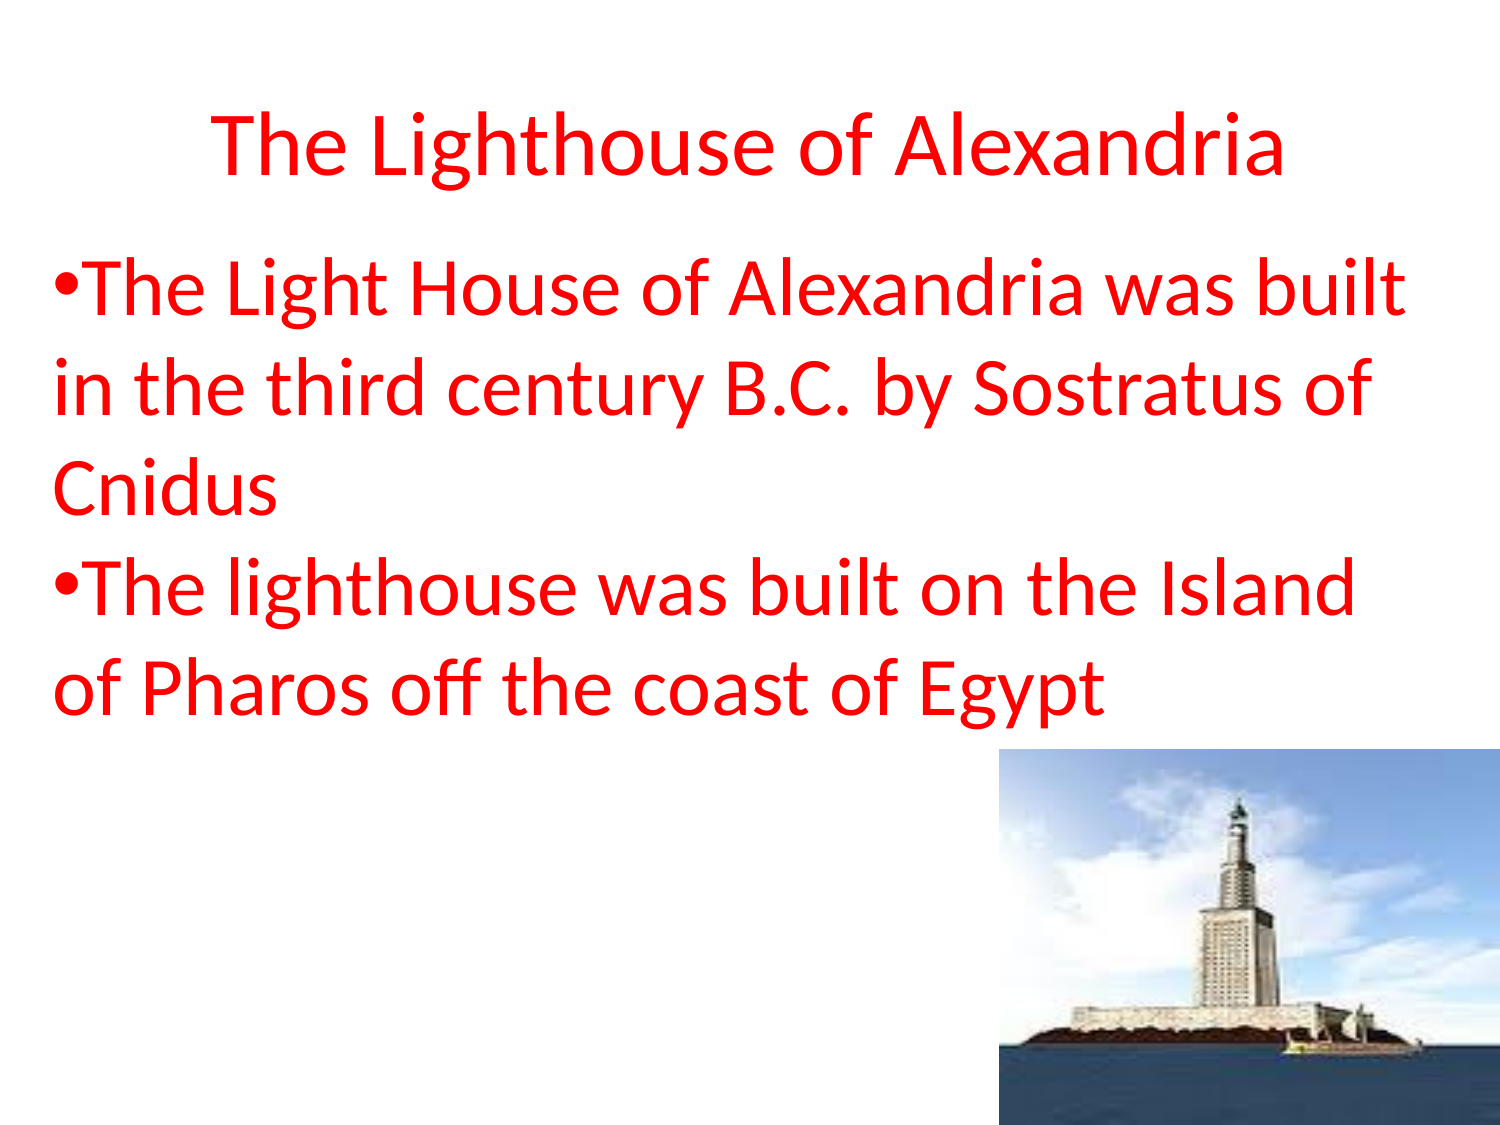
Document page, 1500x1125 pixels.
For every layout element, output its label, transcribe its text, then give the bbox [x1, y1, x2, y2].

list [999, 749, 1500, 1125]
text_box The Light House of Alexandria was built in the third century B.C. by Sostratus of Cnidus The lighthouse was built on the Island of Pharos off the coast of Egypt [37, 224, 1438, 740]
title The Lighthouse of Alexandria [75, 45, 1425, 224]
